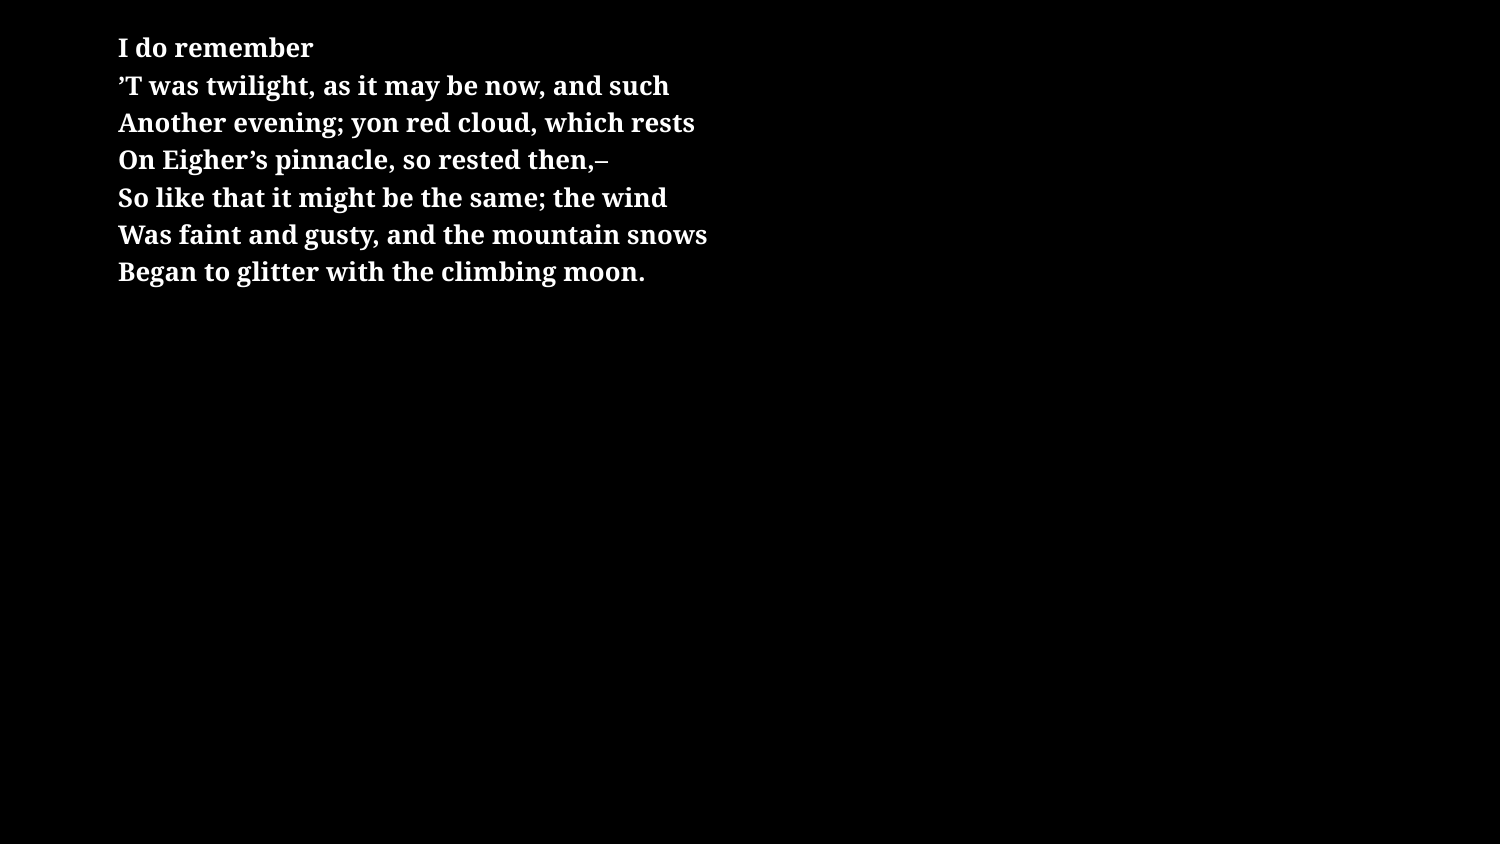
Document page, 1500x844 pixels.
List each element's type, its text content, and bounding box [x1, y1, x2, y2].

title I do remember ’T was twilight, as it may be now, and such Another evening; yon red cloud, which rests On Eigher’s pinnacle, so rested then,– So like that it might be the same; the wind Was faint and gusty, and the mountain snows Began to glitter with the climbing moon. [103, 17, 1397, 299]
